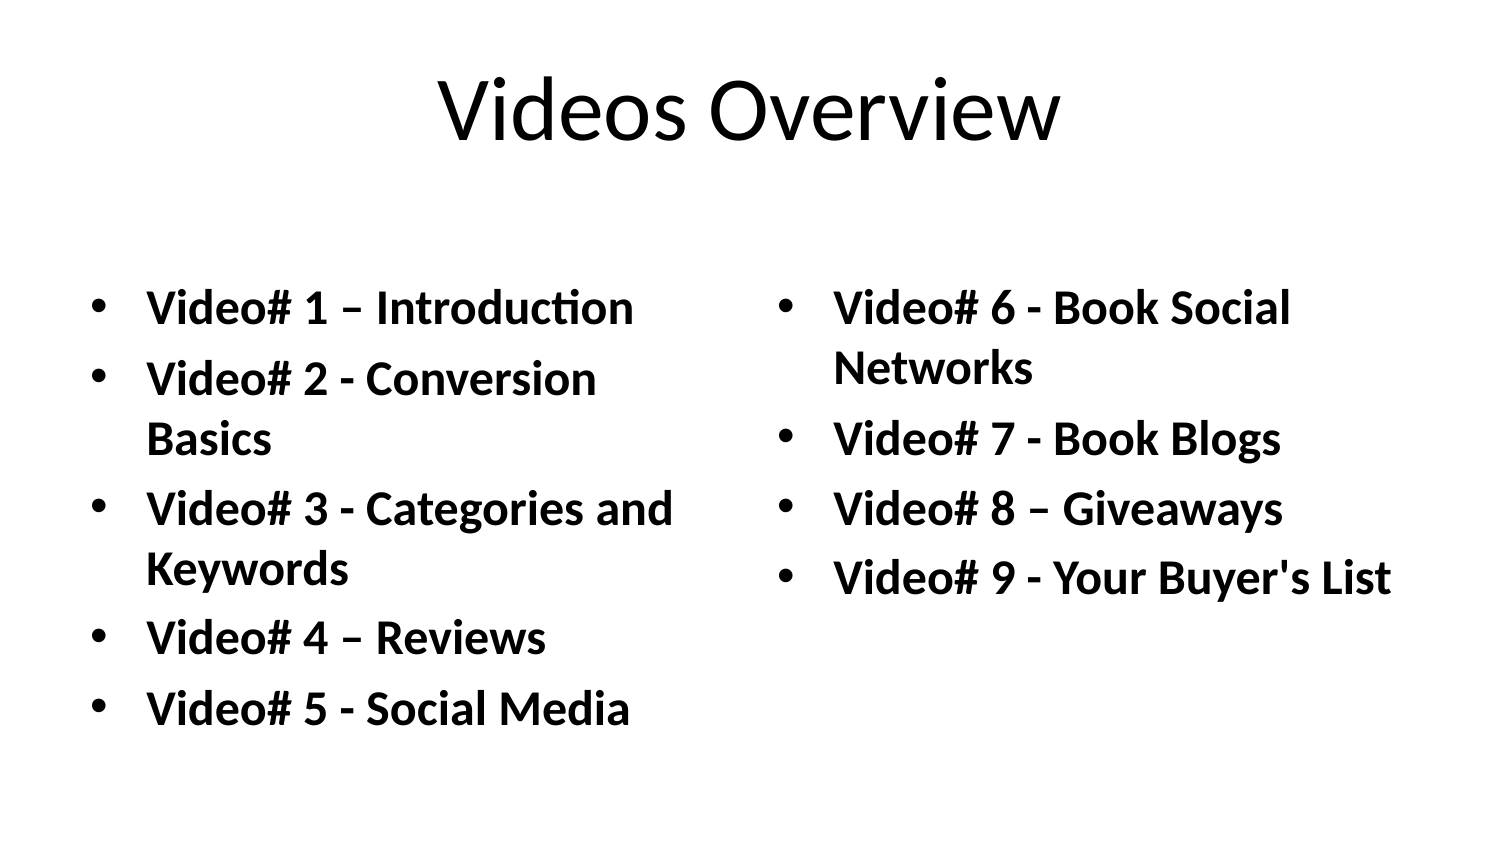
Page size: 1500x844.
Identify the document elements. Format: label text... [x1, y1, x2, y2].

title Videos Overview [75, 33, 1425, 175]
list Video# 1 – Introduction Video# 2 - Conversion Basics Video# 3 - Categories and Keywords Video# 4 – Reviews Video# 5 - Social Media [75, 267, 738, 754]
list Video# 6 - Book Social Networks Video# 7 - Book Blogs Video# 8 – Giveaways Video# 9 - Your Buyer's List [761, 267, 1425, 754]
